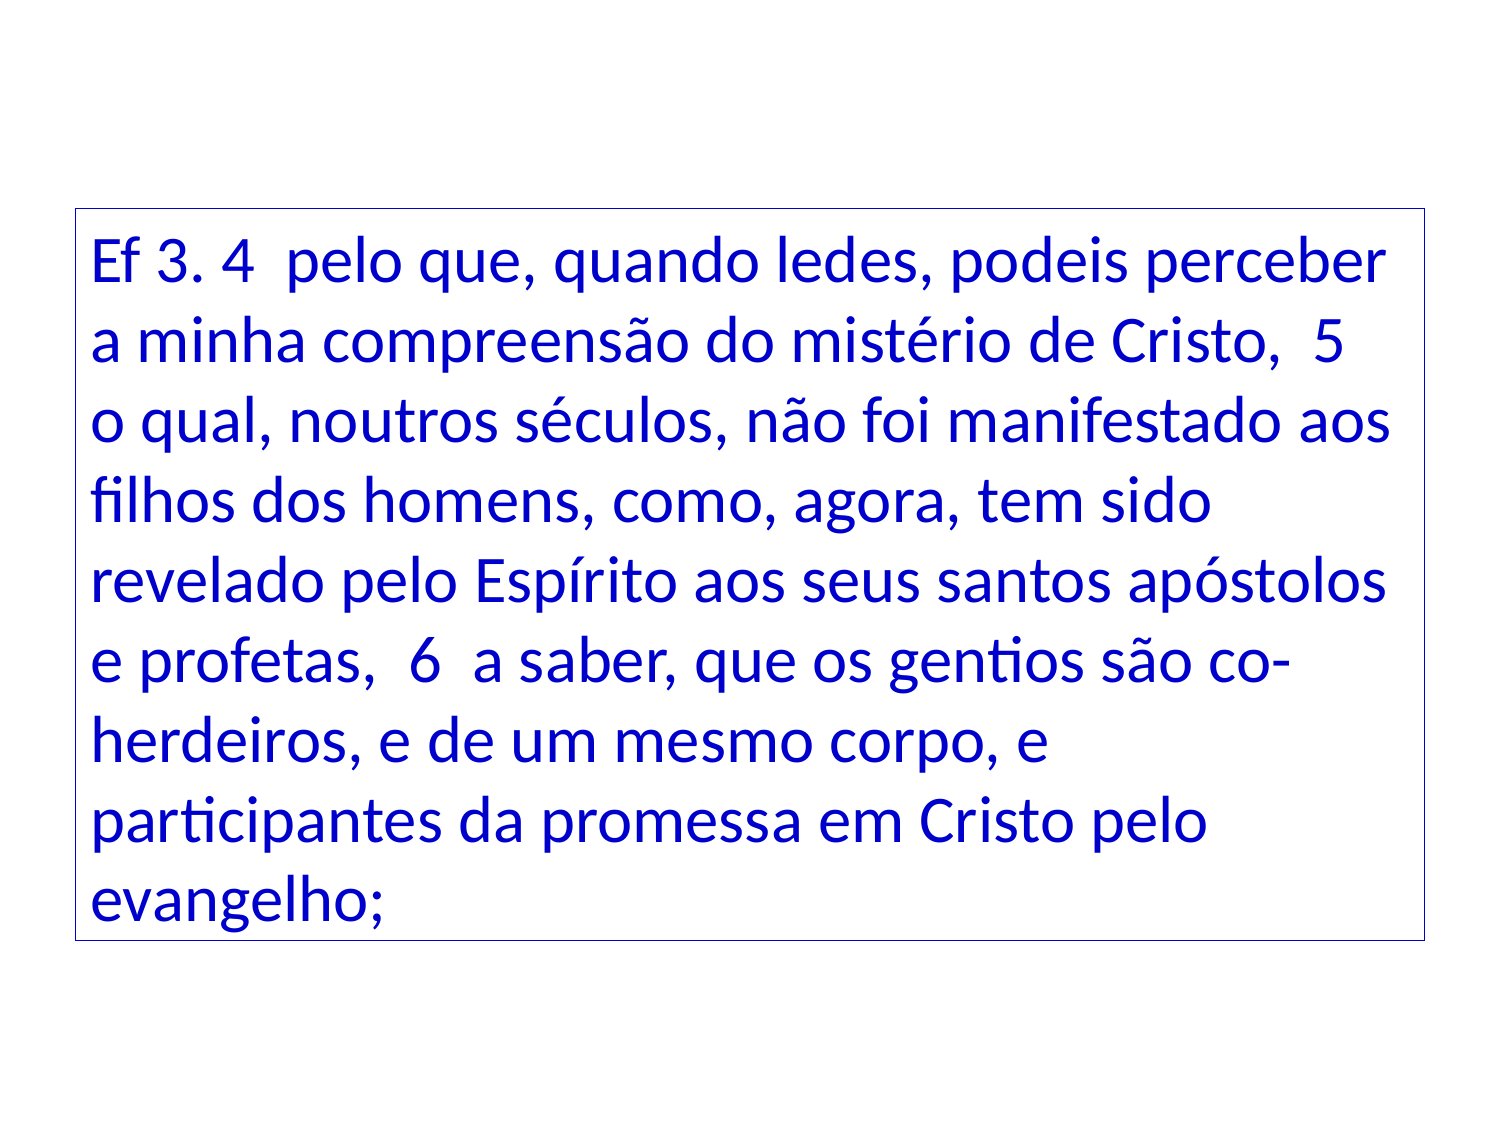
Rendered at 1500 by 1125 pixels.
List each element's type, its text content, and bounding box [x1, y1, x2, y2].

list Ef 3. 4 pelo que, quando ledes, podeis perceber a minha compreensão do mistério de Cristo, 5 o qual, noutros séculos, não foi manifestado aos filhos dos homens, como, agora, tem sido revelado pelo Espírito aos seus santos apóstolos e profetas, 6 a saber, que os gentios são co-herdeiros, e de um mesmo corpo, e participantes da promessa em Cristo pelo evangelho; [75, 208, 1425, 941]
